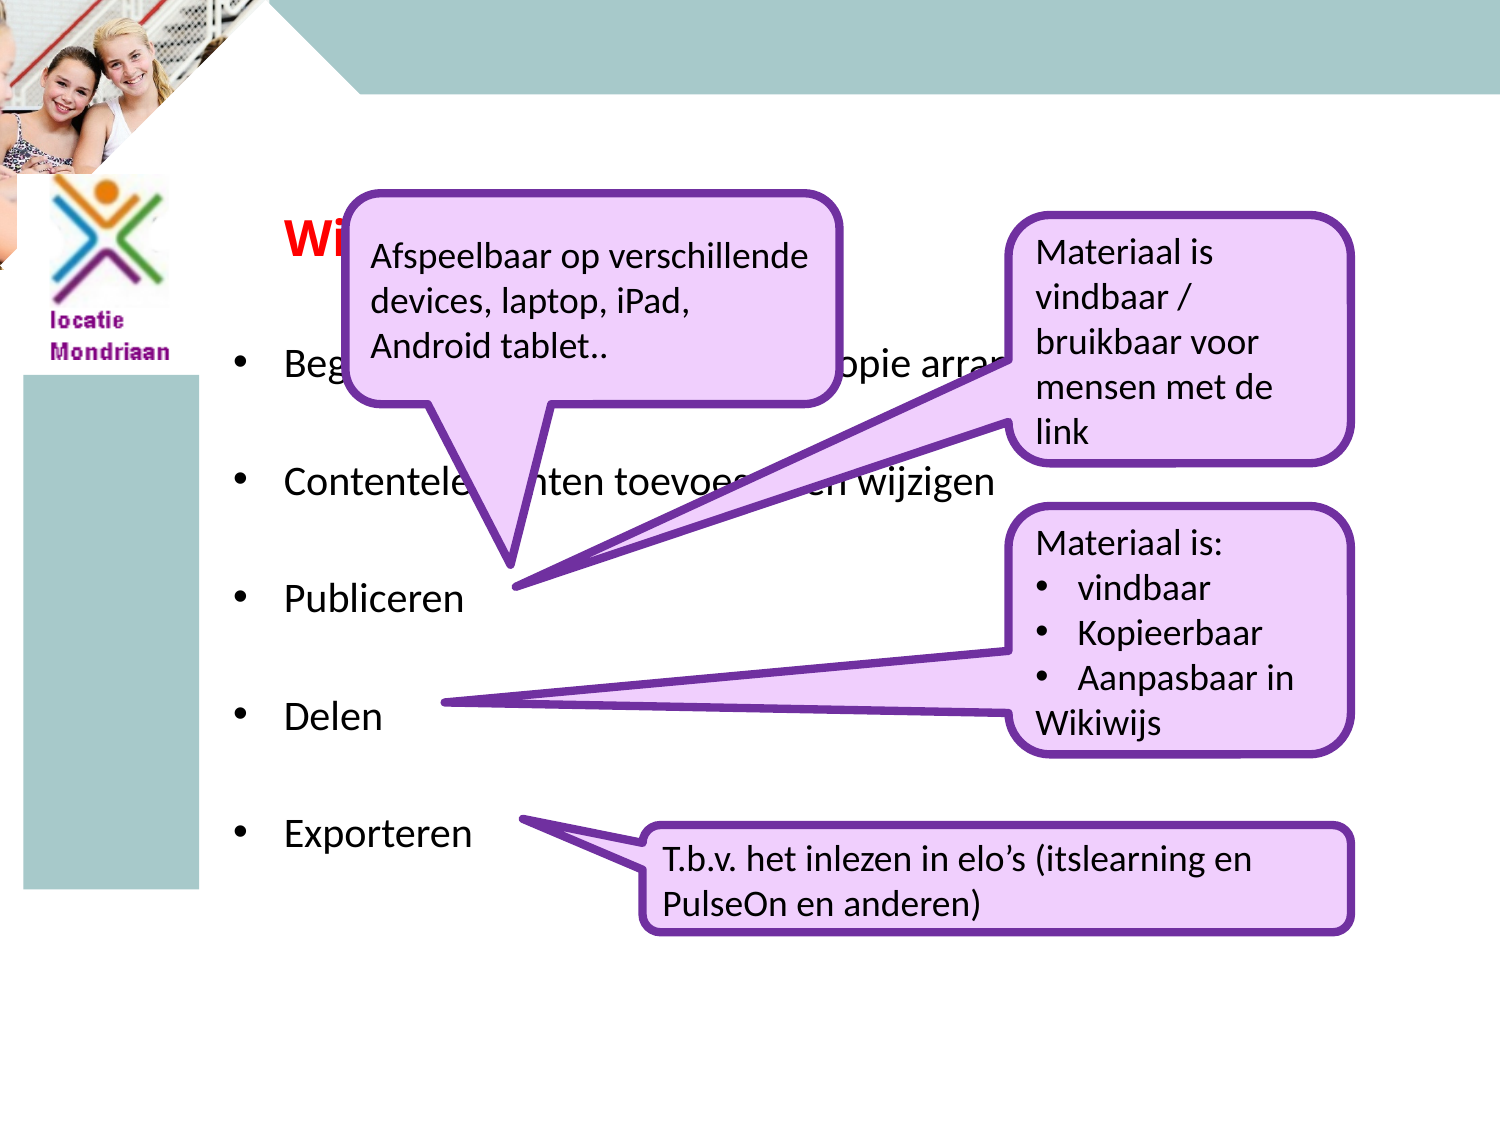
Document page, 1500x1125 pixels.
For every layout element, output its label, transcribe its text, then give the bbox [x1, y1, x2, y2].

list Beginnen ‘van scratch’ of o.b.v. kopie arrangement Contentelementen toevoegen en wijzigen Publiceren Delen Exporteren [218, 328, 1397, 864]
picture [0, 0, 264, 360]
text_box Materiaal is vindbaar / bruikbaar voor mensen met de link [513, 212, 1354, 589]
text_box Wikiwijs Maken [269, 199, 356, 274]
text_box Wikiwijs Maken [829, 199, 1156, 274]
text_box Afspeelbaar op verschillende devices, laptop, iPad, Android tablet.. [343, 191, 842, 567]
text_box T.b.v. het inlezen in elo’s (itslearning en PulseOn en anderen) [520, 816, 1354, 935]
text_box Materiaal is: vindbaar Kopieerbaar Aanpasbaar in Wikiwijs [442, 503, 1354, 757]
